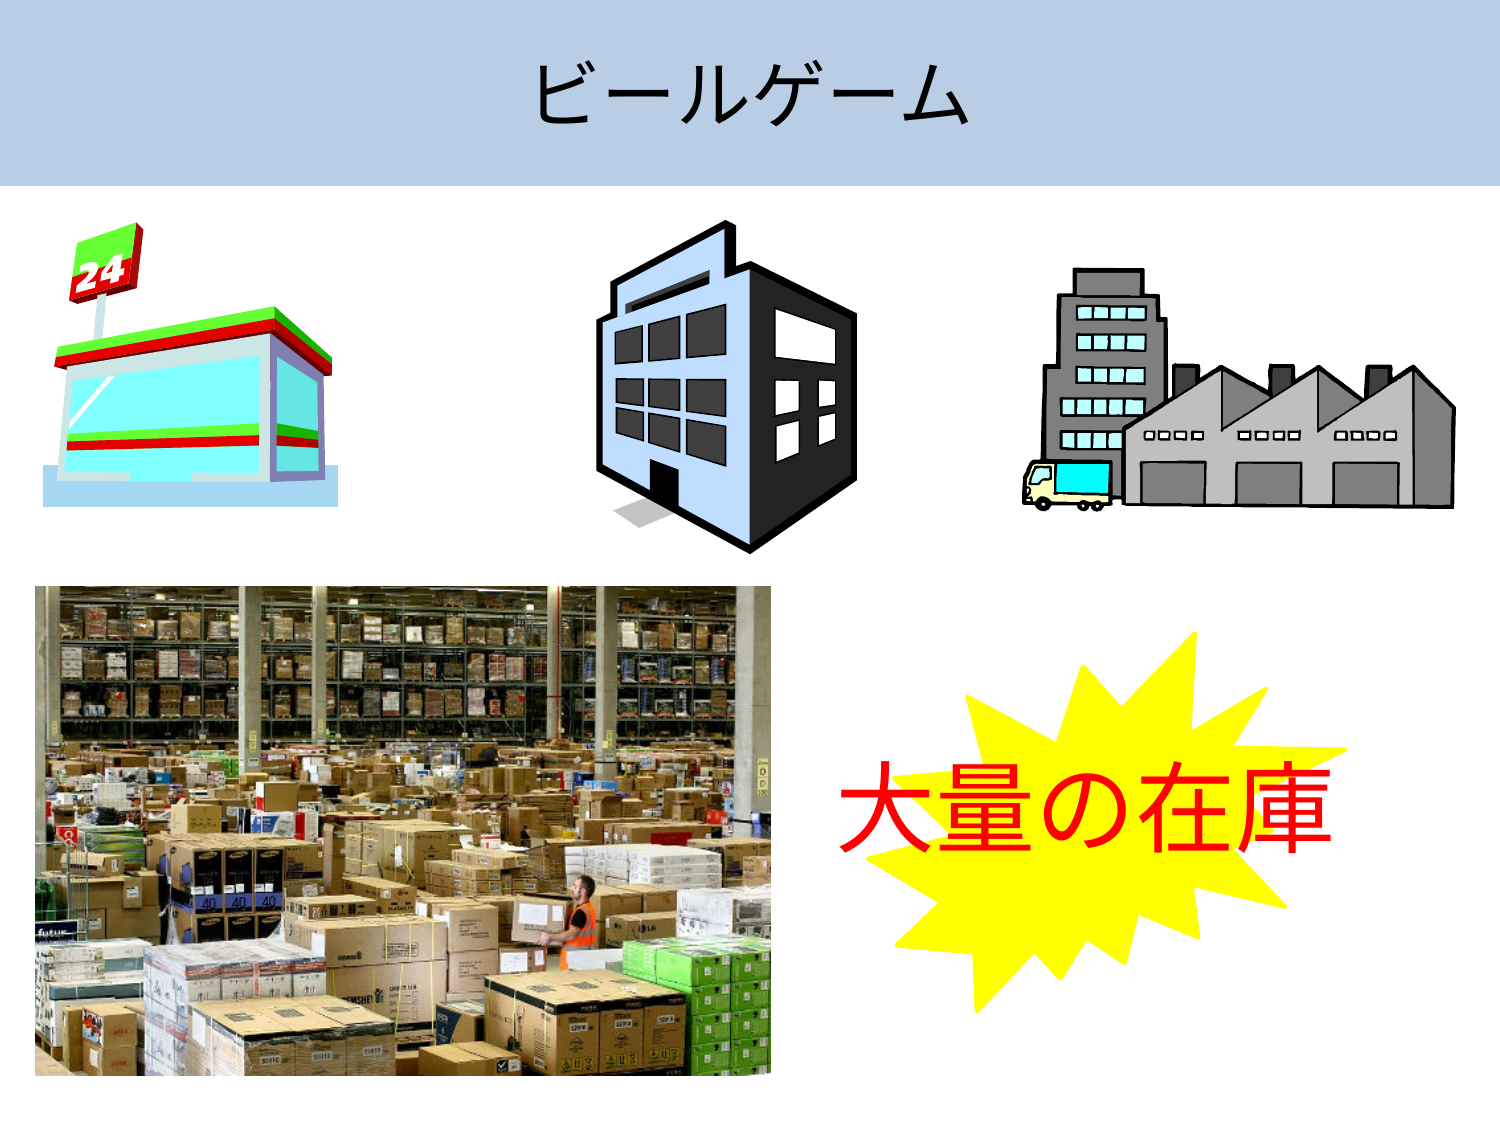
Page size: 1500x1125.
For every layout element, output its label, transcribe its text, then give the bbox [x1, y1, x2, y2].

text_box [820, 633, 1377, 1012]
picture [40, 219, 341, 510]
picture [1021, 266, 1459, 514]
picture [35, 585, 772, 1076]
picture [596, 219, 858, 555]
text_box ビールゲーム [0, 0, 1500, 186]
